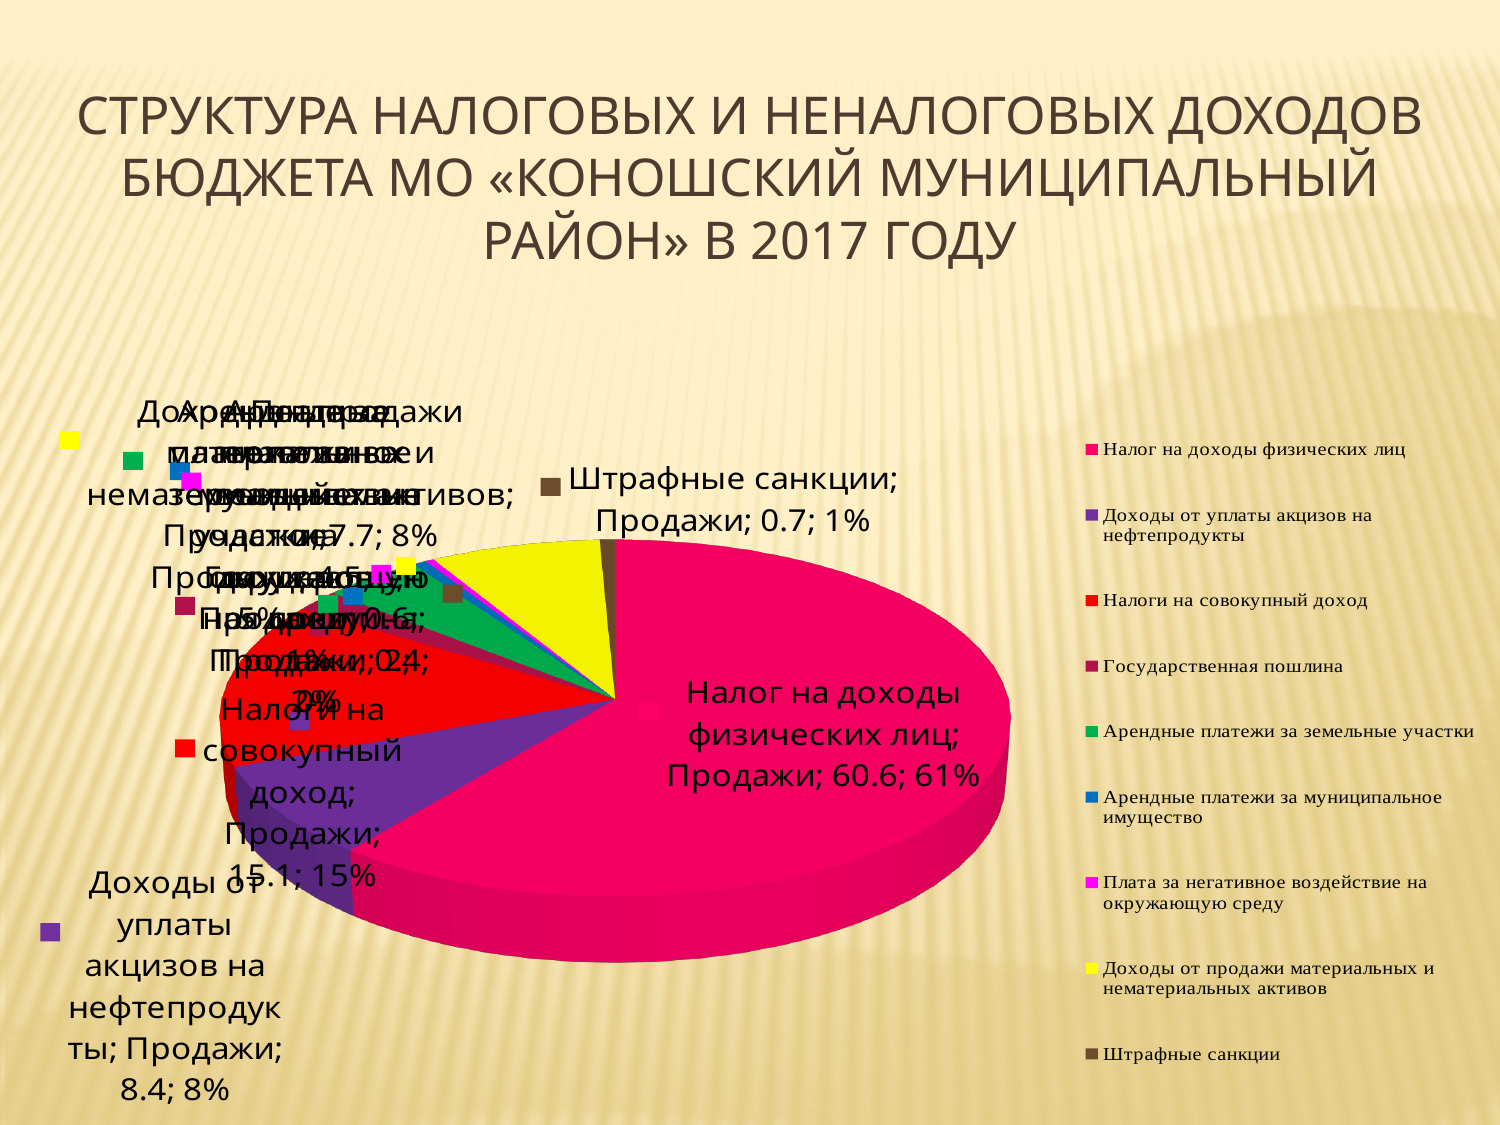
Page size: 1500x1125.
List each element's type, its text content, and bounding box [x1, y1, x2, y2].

chart [0, 228, 1500, 1125]
text_box СТРУКТУРА НАЛОГОВЫХ И НЕНАЛОГОВЫХ ДОХОДОВ БЮДЖЕТА МО «КОНОШСКИЙ МУНИЦИПАЛЬНЫЙ РАЙОН» В 2017 ГОДУ [0, 75, 1500, 176]
